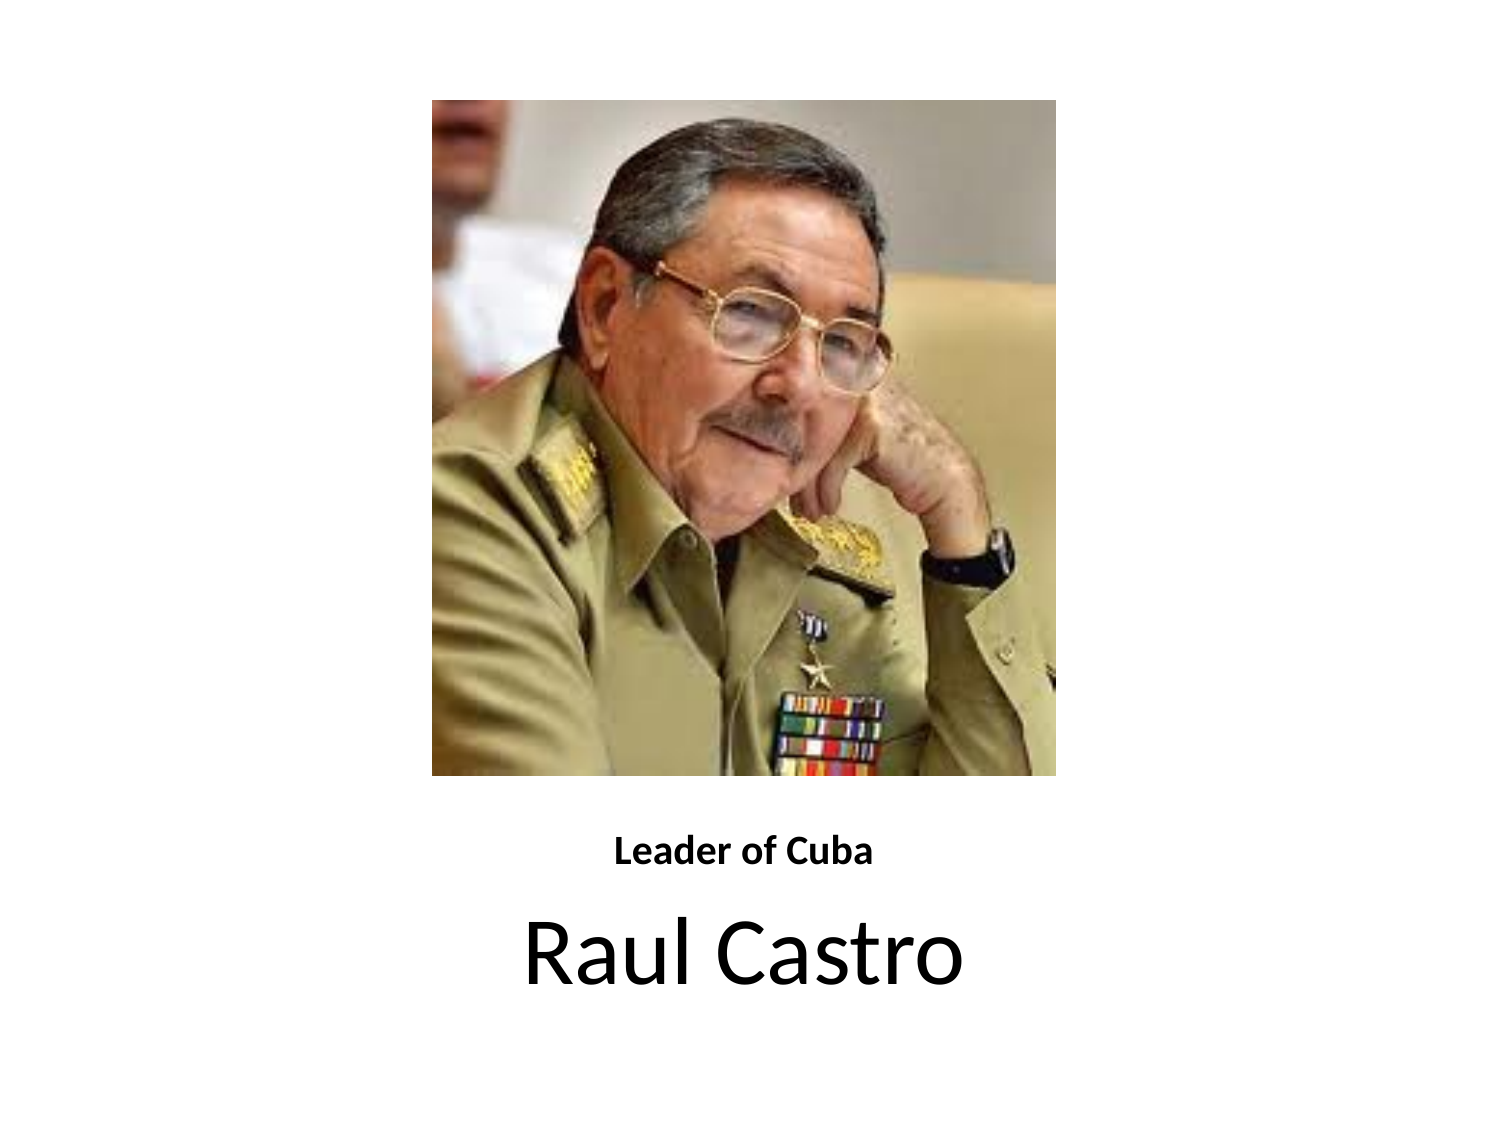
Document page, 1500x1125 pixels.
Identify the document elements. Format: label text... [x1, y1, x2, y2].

title Leader of Cuba [294, 787, 1194, 880]
picture [432, 100, 1056, 776]
list Raul Castro [294, 880, 1194, 1013]
